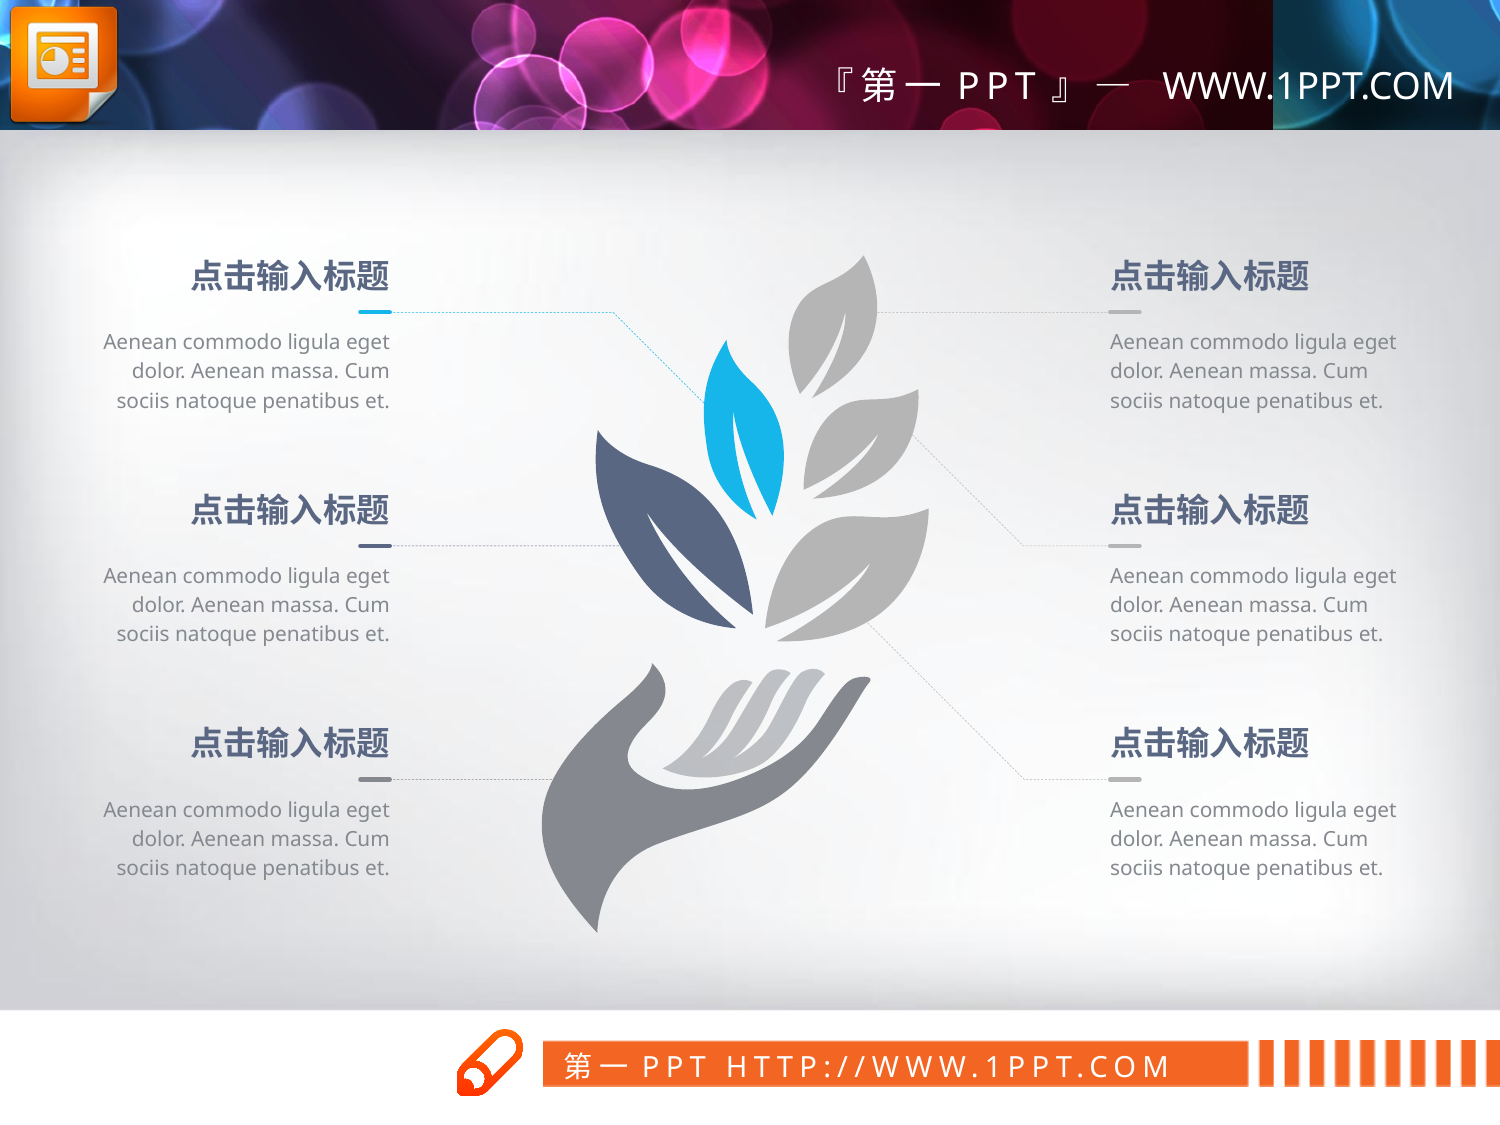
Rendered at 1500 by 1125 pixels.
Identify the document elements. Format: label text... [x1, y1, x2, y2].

text_box 点击输入标题 [100, 722, 390, 763]
picture [0, 0, 1500, 1012]
picture [543, 1040, 1500, 1087]
text_box [703, 339, 784, 520]
text_box [803, 389, 919, 499]
text_box [595, 429, 754, 629]
text_box Aenean commodo ligula eget dolor. Aenean massa. Cum sociis natoque penatibus et. [100, 324, 390, 413]
text_box 点击输入标题 [100, 255, 390, 296]
text_box 点击输入标题 [100, 488, 390, 529]
text_box [391, 312, 704, 408]
text_box [765, 508, 929, 642]
text_box Aenean commodo ligula eget dolor. Aenean massa. Cum sociis natoque penatibus et. [1110, 558, 1400, 646]
text_box Aenean commodo ligula eget dolor. Aenean massa. Cum sociis natoque penatibus et. [1110, 324, 1400, 413]
text_box 点击输入标题 [1110, 255, 1400, 296]
text_box [541, 663, 871, 933]
text_box [662, 668, 825, 778]
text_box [1109, 722, 1400, 911]
text_box 点击输入标题 [1110, 488, 1400, 529]
text_box [867, 621, 1104, 780]
text_box [788, 255, 878, 399]
text_box Aenean commodo ligula eget dolor. Aenean massa. Cum sociis natoque penatibus et. [100, 558, 390, 646]
text_box [913, 433, 1115, 546]
text_box Aenean commodo ligula eget dolor. Aenean massa. Cum sociis natoque penatibus et. [100, 791, 390, 880]
